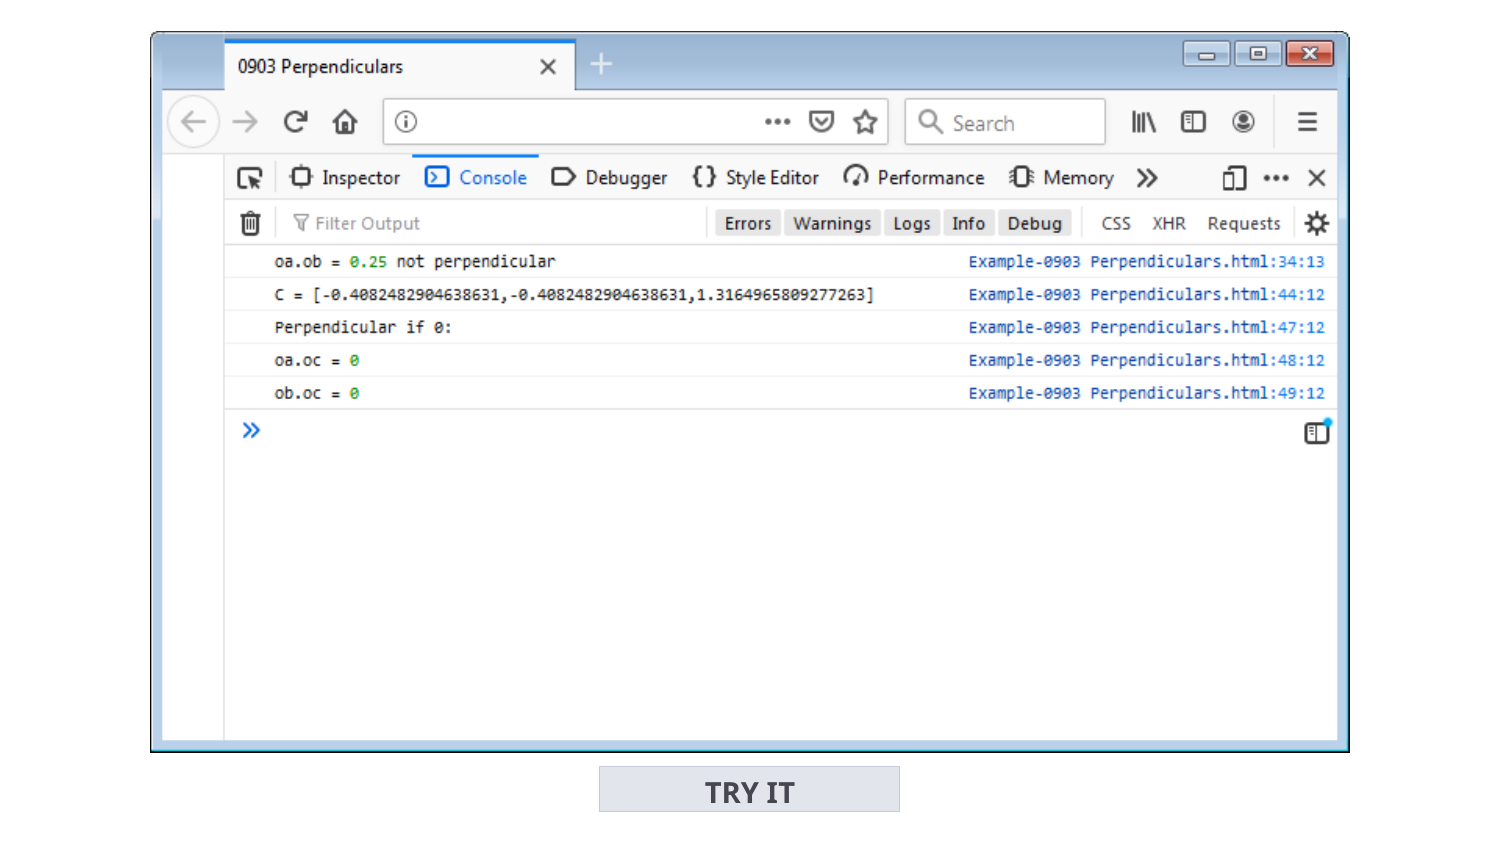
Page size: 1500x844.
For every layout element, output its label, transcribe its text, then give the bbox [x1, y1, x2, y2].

text_box TRY IT [599, 766, 900, 812]
picture [149, 31, 1351, 753]
